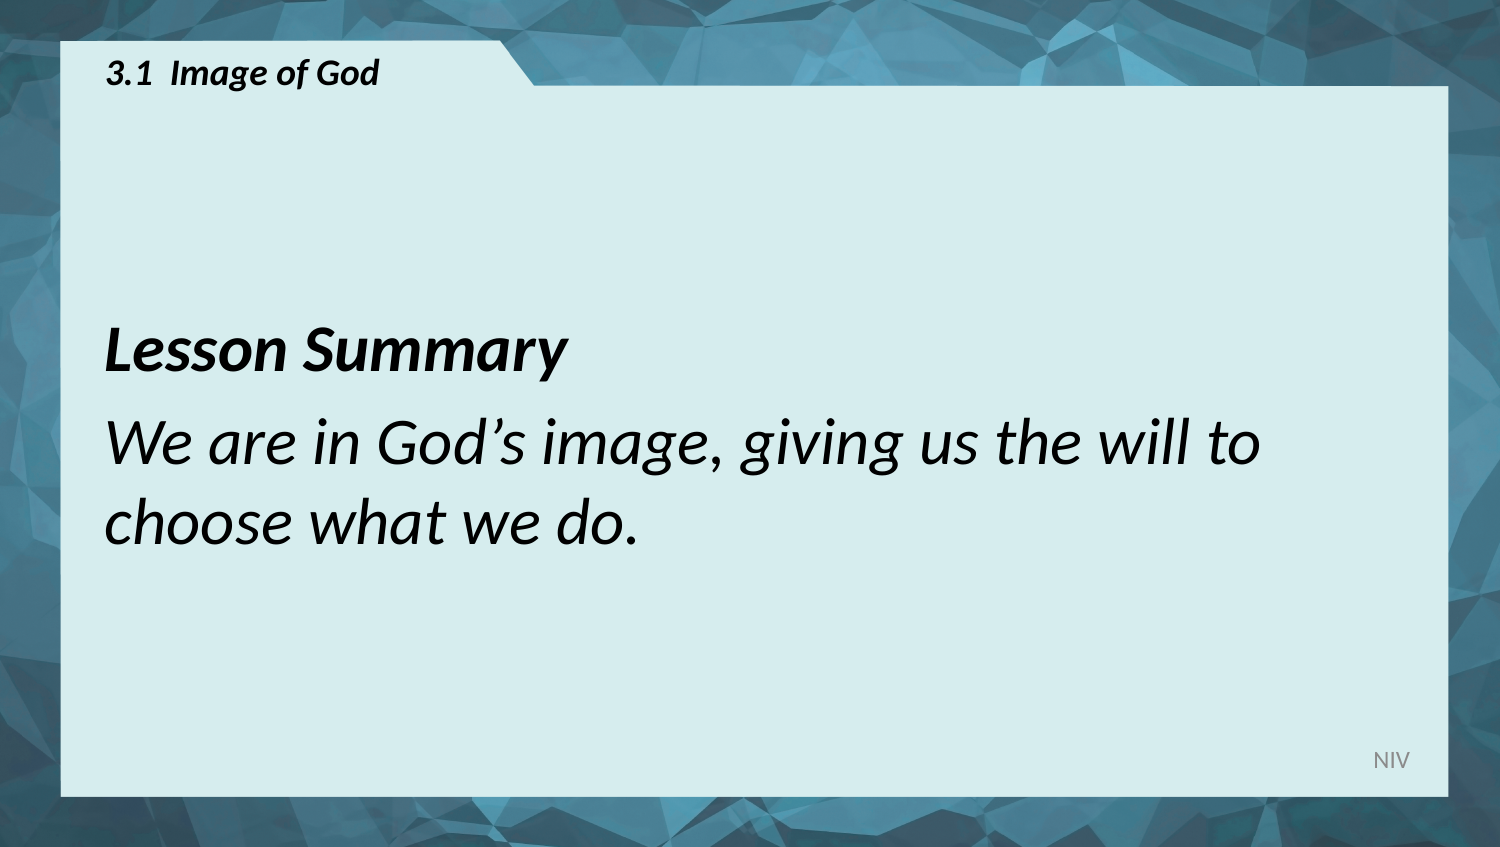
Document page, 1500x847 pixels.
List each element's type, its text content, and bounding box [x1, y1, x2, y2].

picture [0, 0, 1500, 847]
footer NIV [950, 736, 1425, 782]
title 3.1 Image of God [89, 33, 1420, 108]
list Lesson Summary We are in God’s image, giving us the will to choose what we do. [89, 141, 1403, 722]
